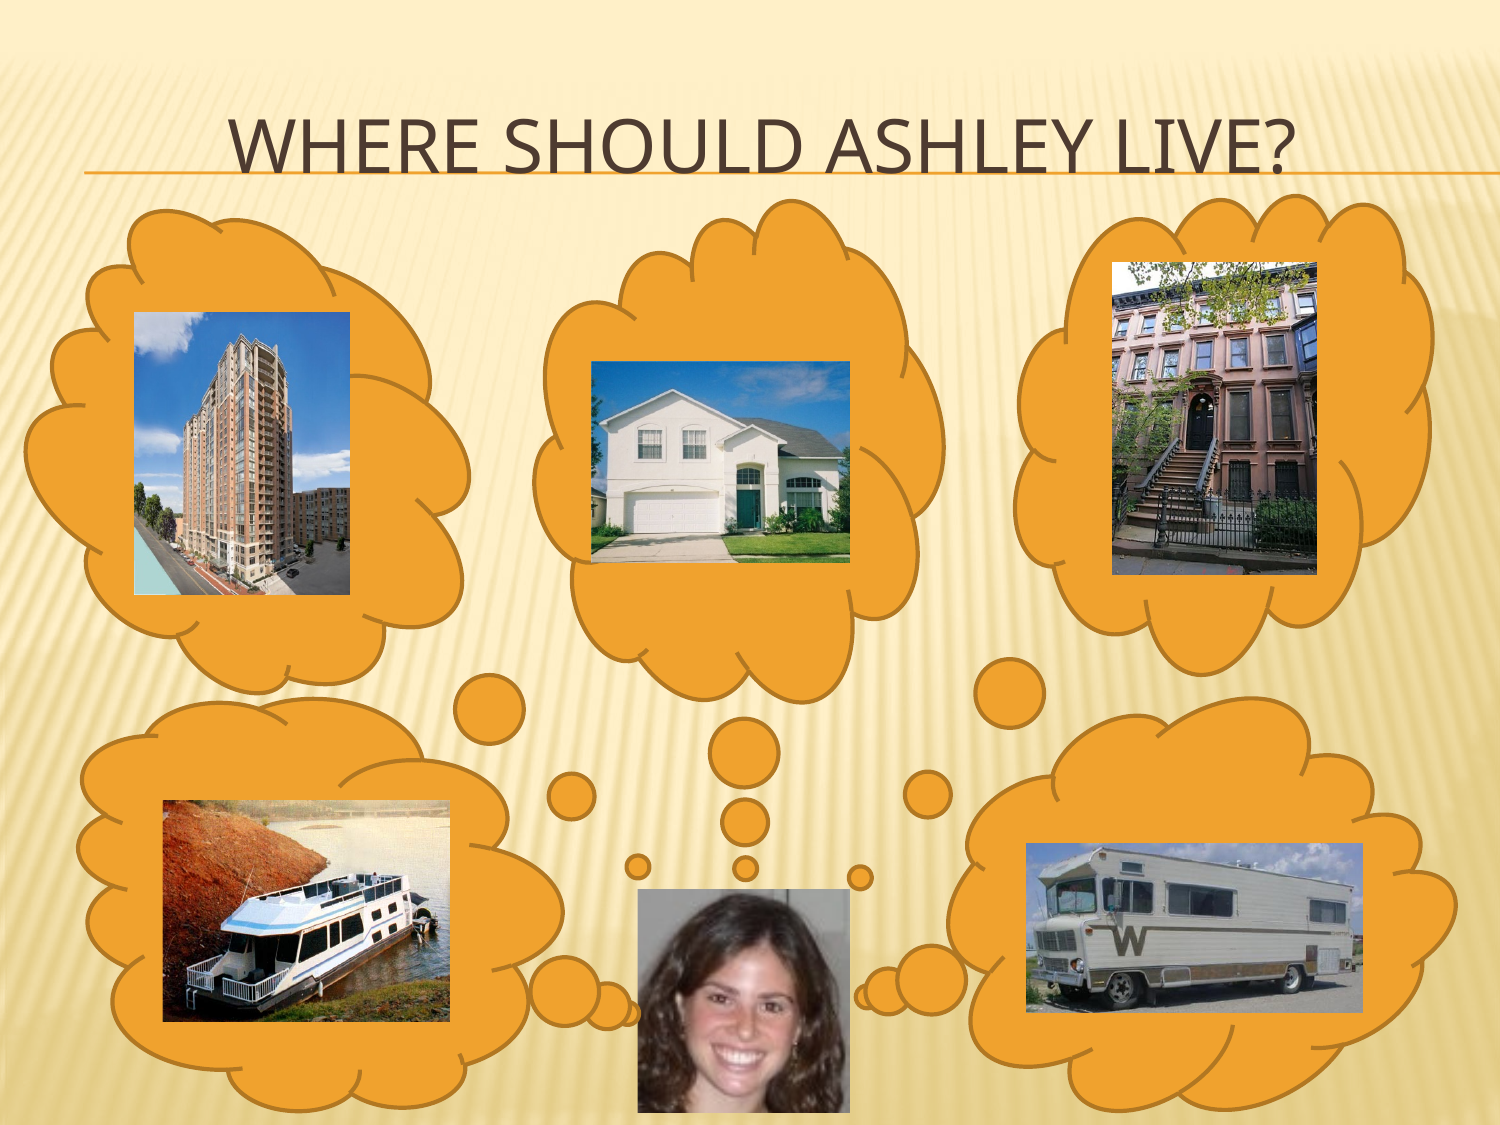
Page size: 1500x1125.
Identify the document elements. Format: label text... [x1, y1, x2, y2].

text_box [23, 208, 472, 696]
text_box [1012, 193, 1435, 678]
text_box [846, 864, 874, 892]
text_box [720, 797, 771, 848]
text_box [532, 198, 946, 705]
text_box [452, 672, 526, 746]
text_box [75, 696, 627, 1114]
text_box [707, 716, 781, 790]
title Where should ashley live? [50, 75, 1475, 213]
text_box [902, 769, 953, 820]
picture [134, 312, 351, 595]
picture [590, 361, 851, 563]
picture [1112, 262, 1317, 576]
text_box [973, 657, 1047, 730]
text_box [732, 855, 760, 883]
text_box [624, 853, 652, 881]
picture [637, 889, 851, 1113]
picture [162, 799, 451, 1022]
picture [1025, 842, 1363, 1013]
text_box [860, 696, 1458, 1114]
text_box [546, 771, 597, 822]
